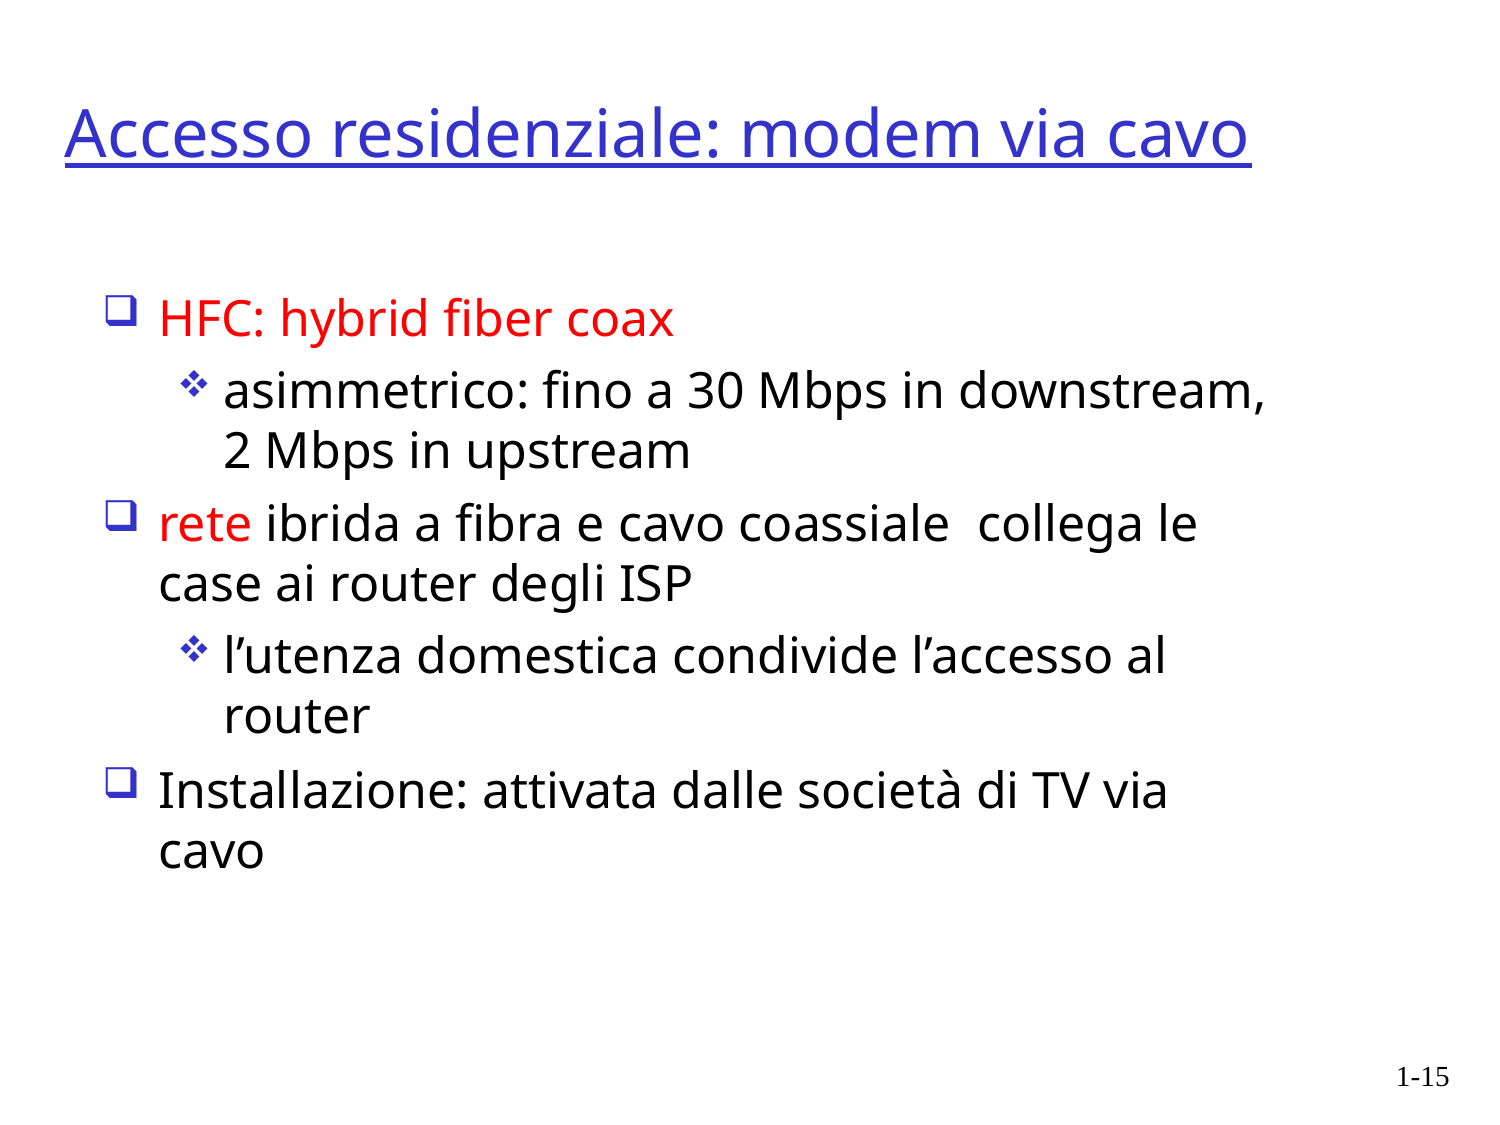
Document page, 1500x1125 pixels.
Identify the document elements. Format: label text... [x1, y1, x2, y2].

list HFC: hybrid fiber coax asimmetrico: fino a 30 Mbps in downstream, 2 Mbps in upstream rete ibrida a fibra e cavo coassiale collega le case ai router degli ISP l’utenza domestica condivide l’accesso al router Installazione: attivata dalle società di TV via cavo [87, 278, 1292, 931]
slide_number 1-15 [1362, 1049, 1465, 1125]
title Accesso residenziale: modem via cavo [49, 37, 1426, 226]
